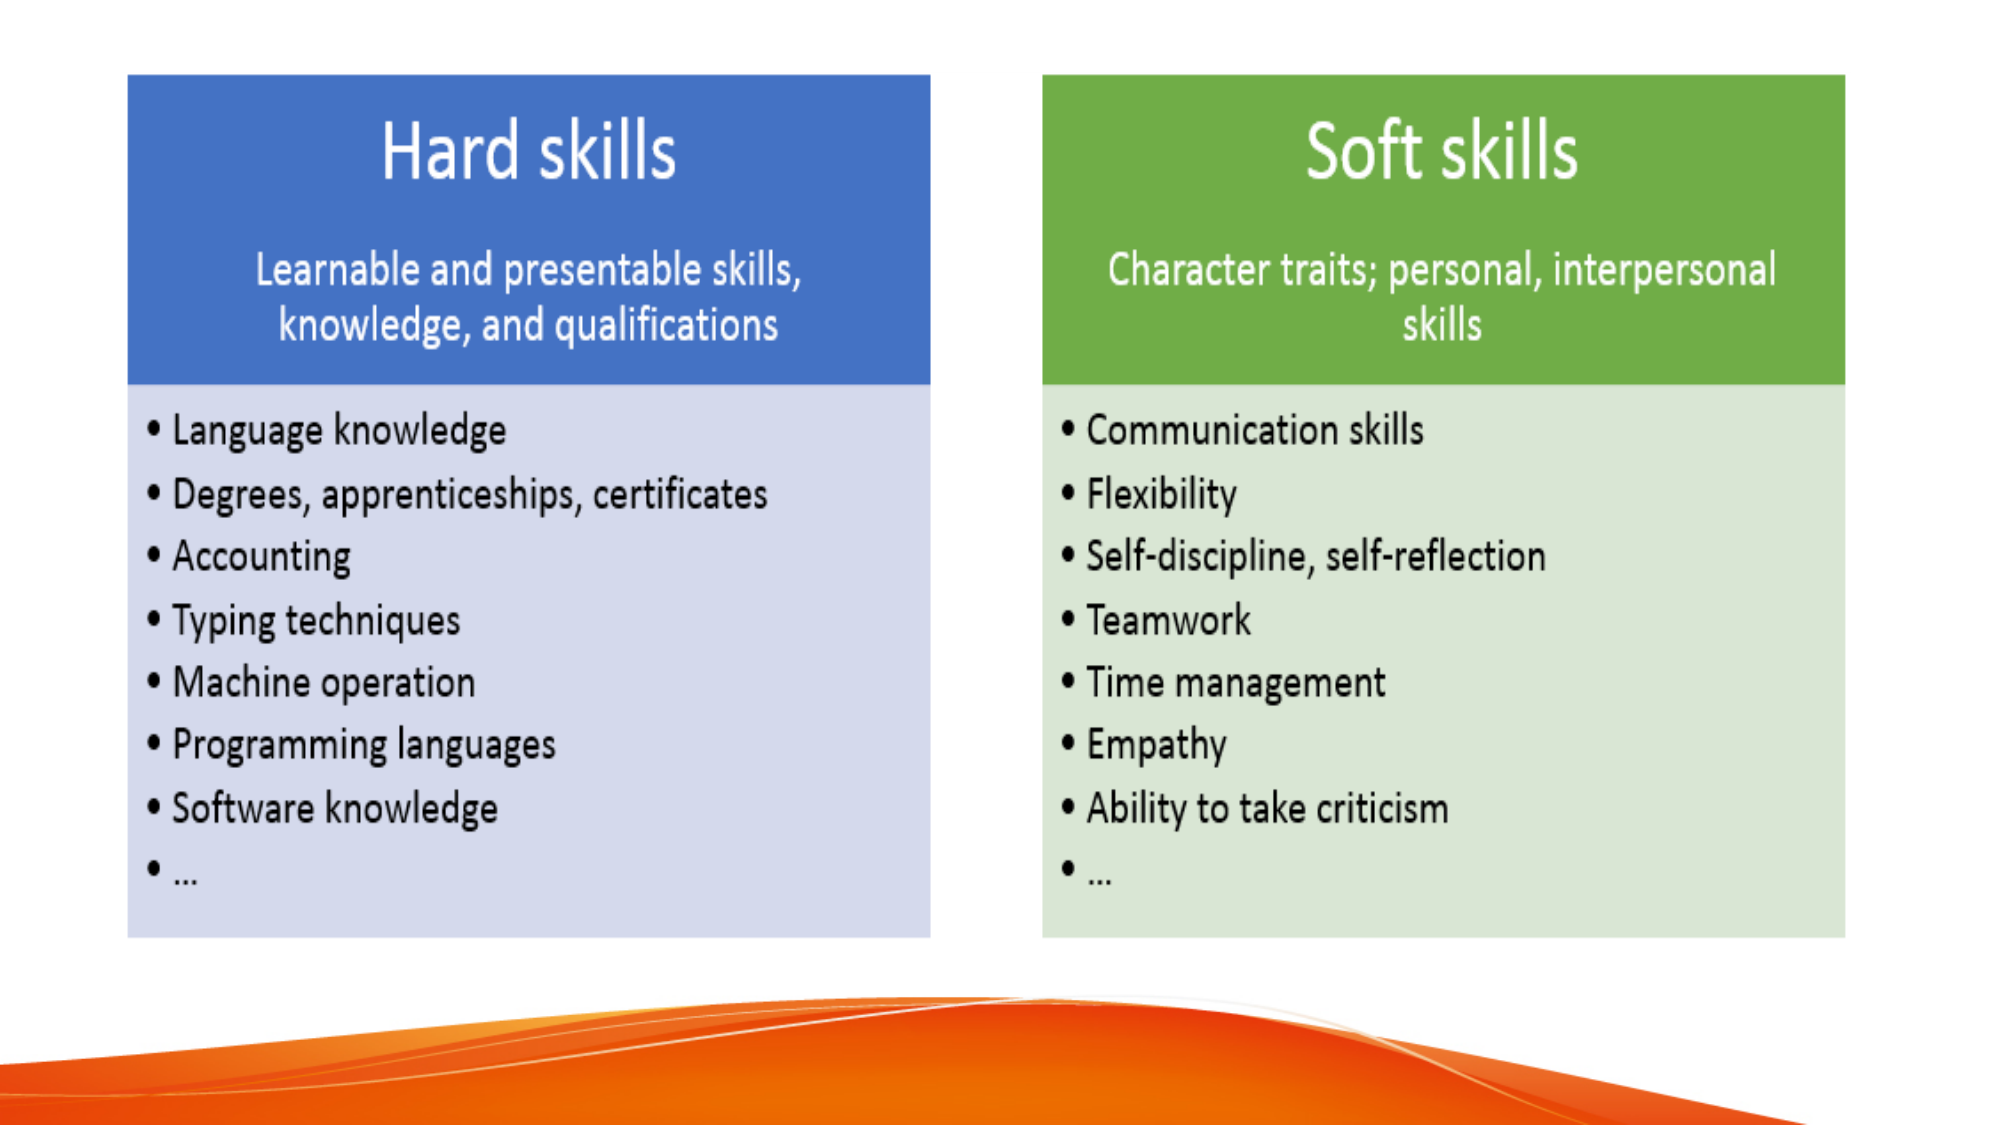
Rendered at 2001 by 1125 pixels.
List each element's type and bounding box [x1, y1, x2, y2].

picture [0, 0, 2000, 1125]
list [121, 71, 1850, 945]
